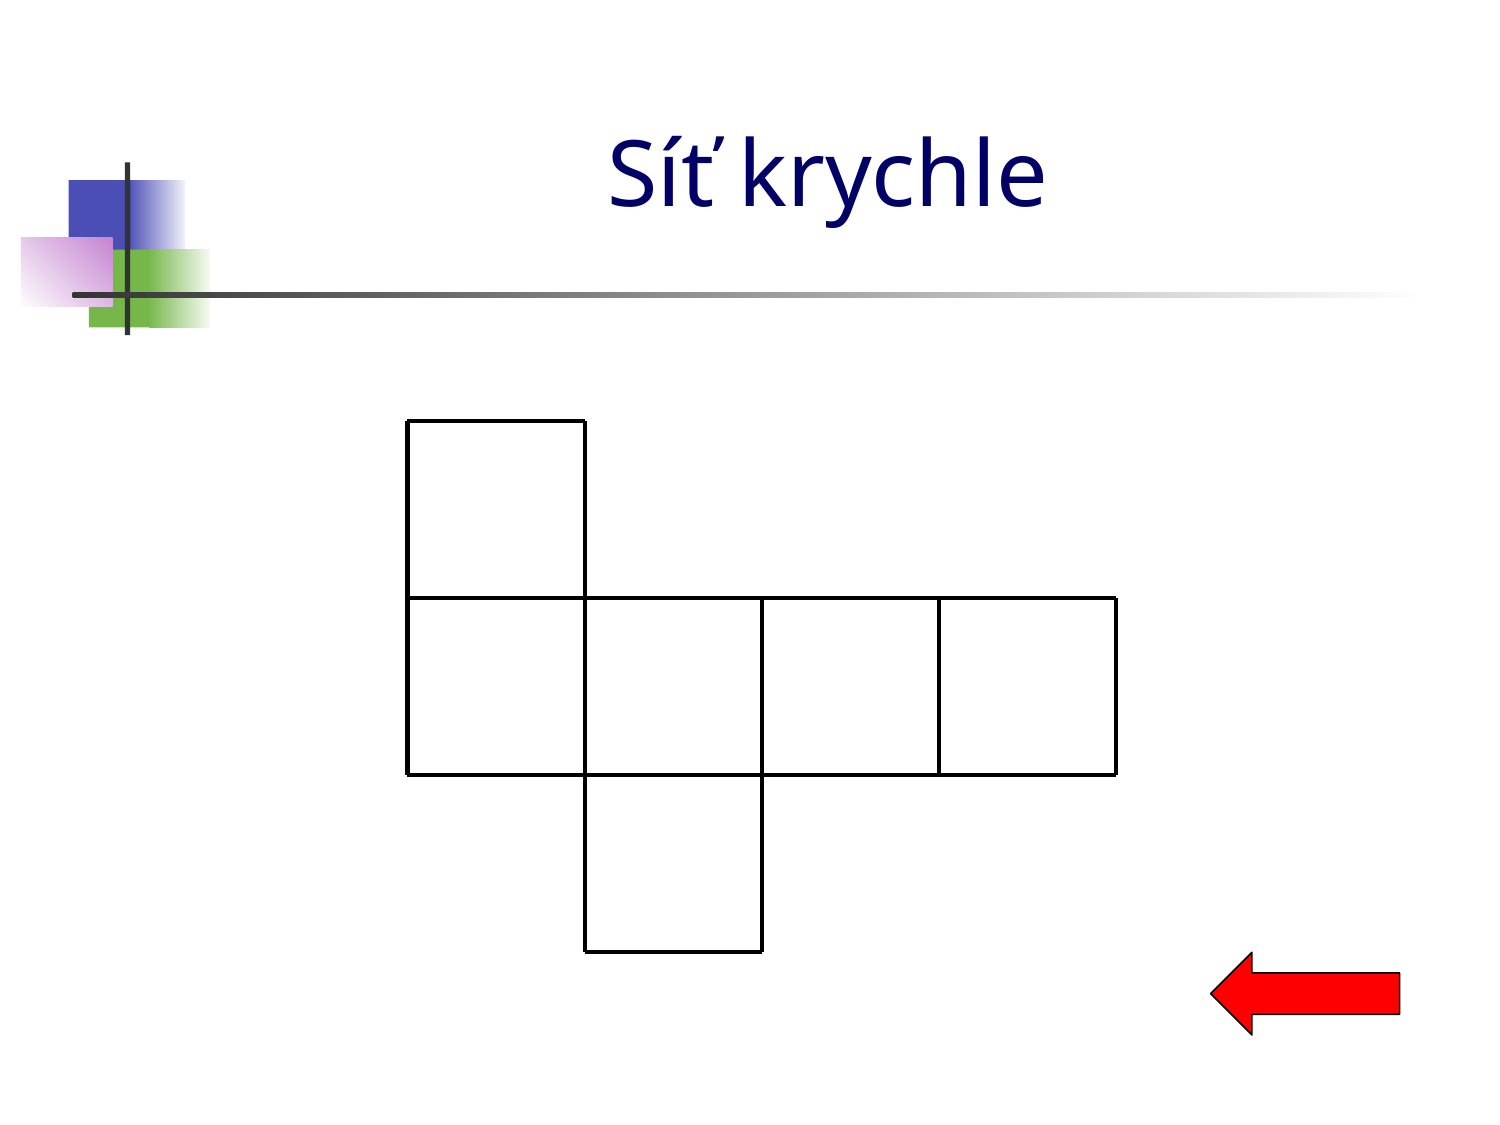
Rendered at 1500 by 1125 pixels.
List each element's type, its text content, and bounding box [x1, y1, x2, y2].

text_box [1210, 952, 1400, 1036]
title Síť krychle [188, 34, 1468, 276]
